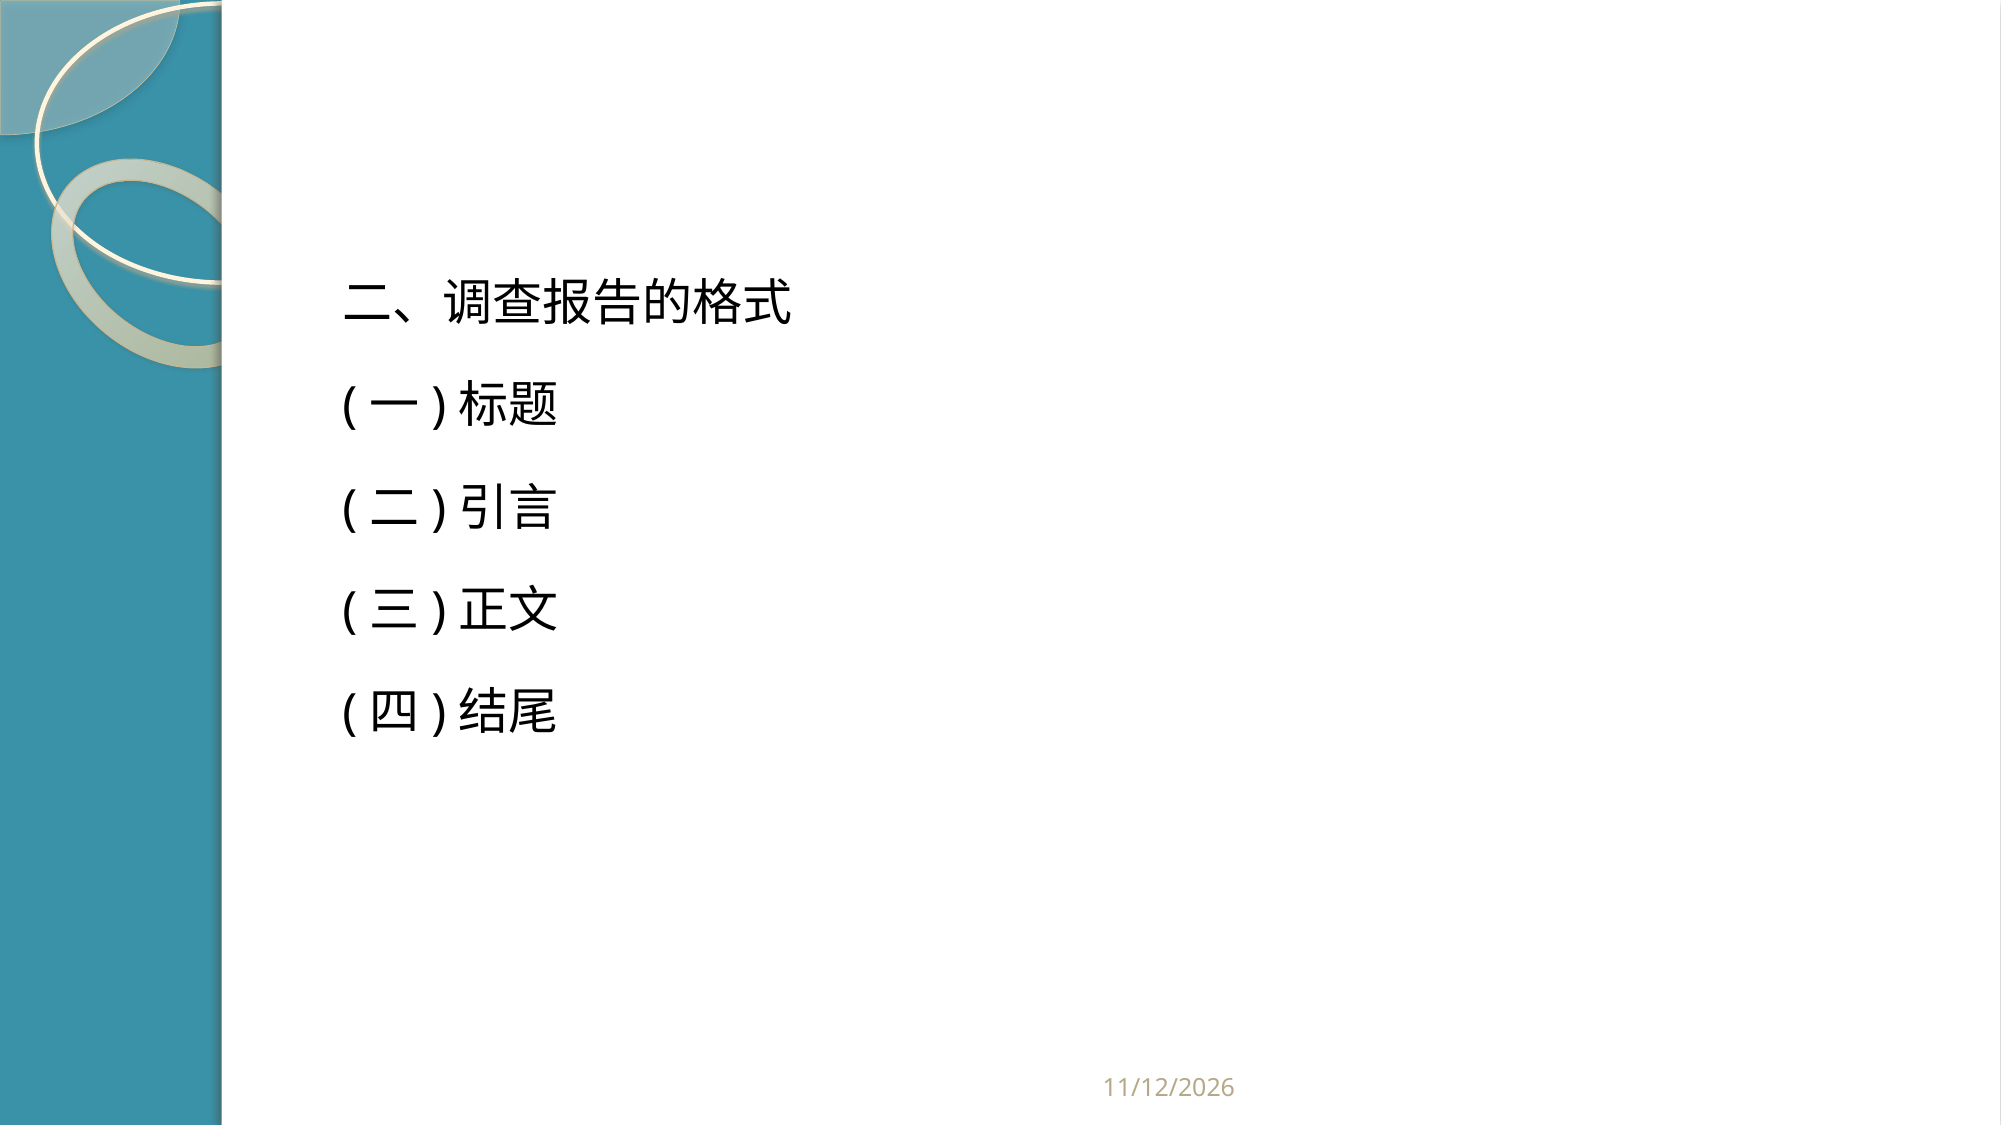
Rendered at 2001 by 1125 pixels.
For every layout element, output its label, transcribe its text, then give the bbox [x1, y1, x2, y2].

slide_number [783, 1034, 1250, 1113]
list 二、调查报告的格式 (一)标题 (二)引言 (三)正文 (四)结尾 [313, 232, 1954, 1060]
